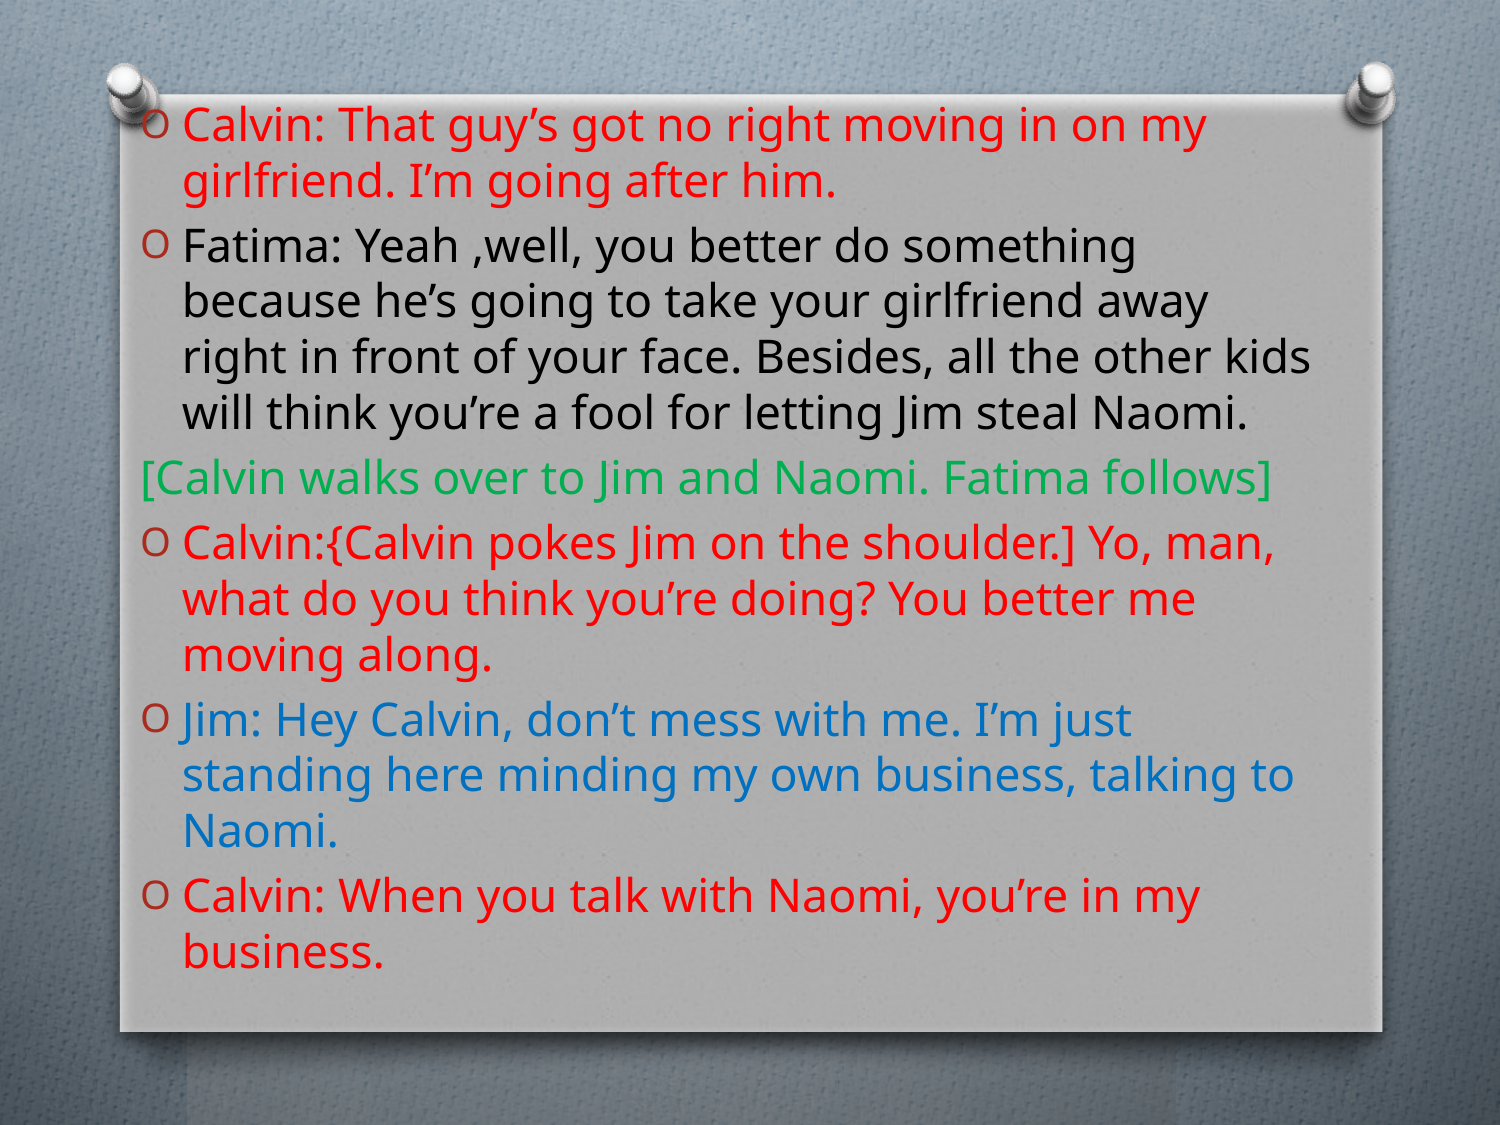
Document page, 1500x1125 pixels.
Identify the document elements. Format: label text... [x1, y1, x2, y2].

list Calvin: That guy’s got no right moving in on my girlfriend. I’m going after him. Fatima: Yeah ,well, you better do something because he’s going to take your girlfriend away right in front of your face. Besides, all the other kids will think you’re a fool for letting Jim steal Naomi. [Calvin walks over to Jim and Naomi. Fatima follows] Calvin:{Calvin pokes Jim on the shoulder.] Yo, man, what do you think you’re doing? You better me moving along. Jim: Hey Calvin, don’t mess with me. I’m just standing here minding my own business, talking to Naomi. Calvin: When you talk with Naomi, you’re in my business. [125, 87, 1338, 1013]
picture [1317, 35, 1439, 156]
picture [75, 29, 198, 138]
